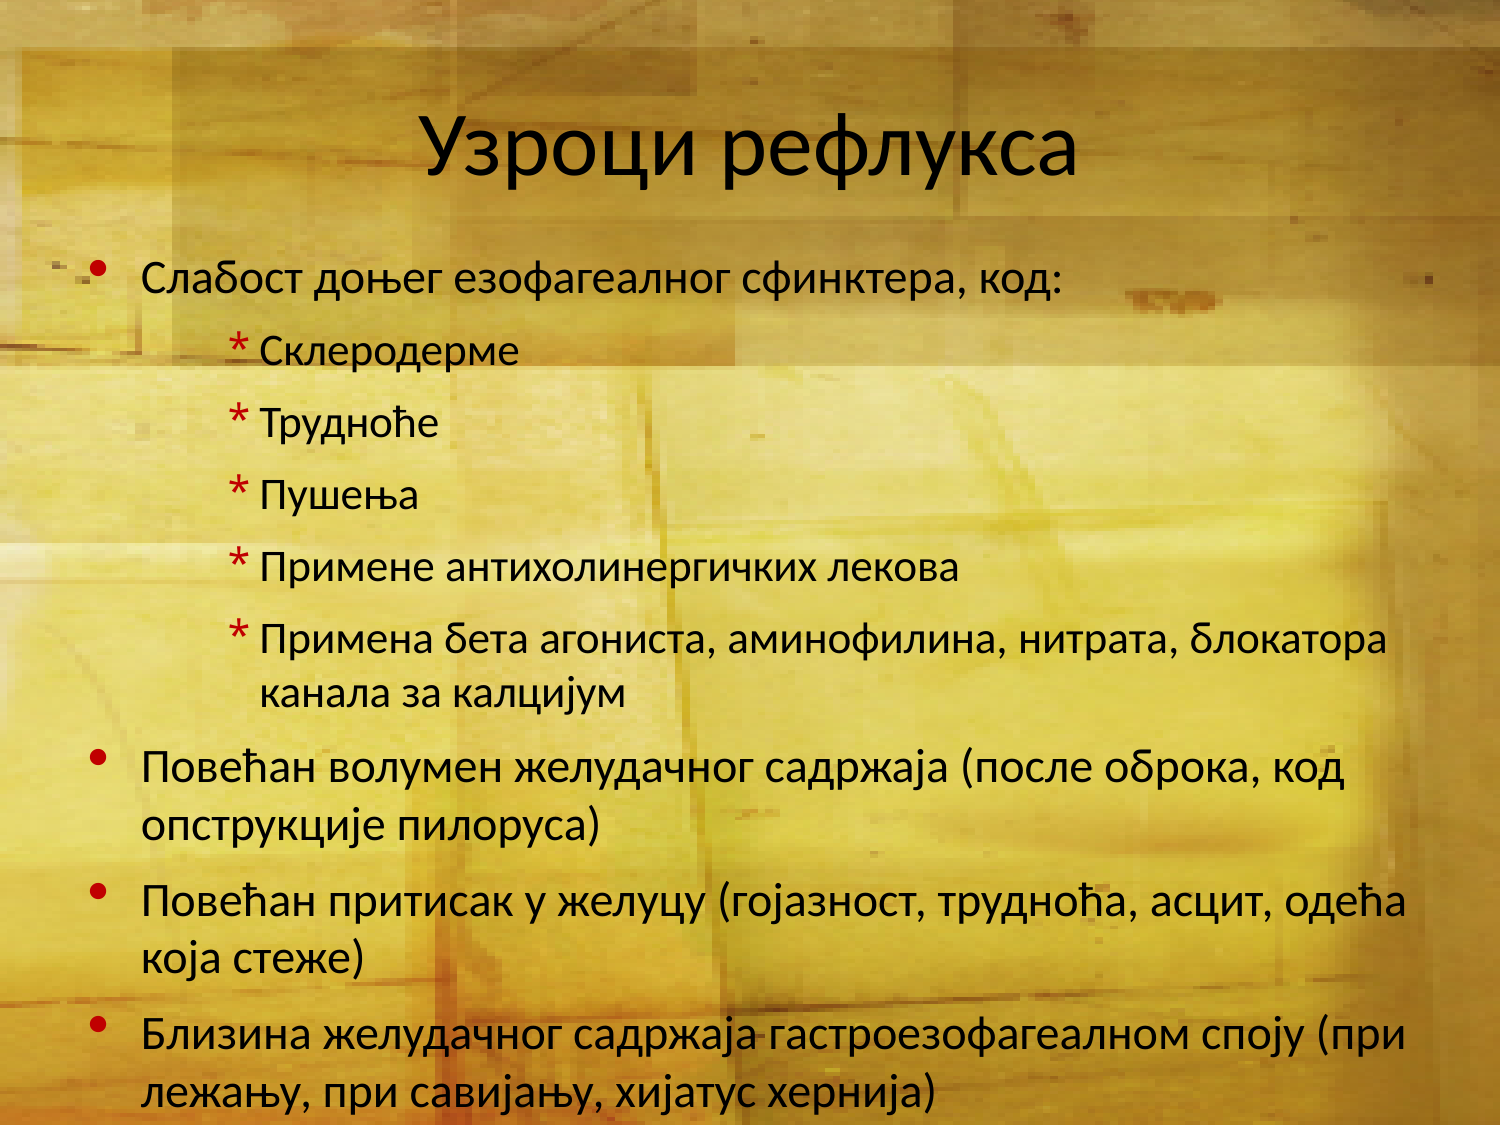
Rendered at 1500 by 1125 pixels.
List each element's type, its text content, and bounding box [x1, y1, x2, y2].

picture [0, 0, 1500, 1125]
title Узроци рефлукса [75, 45, 1425, 233]
list Слабост доњег езофагеалног сфинктера, код: Склеродерме Трудноће Пушења Примене антихолинергичких лекова Примена бета агониста, аминофилина, нитрата, блокатора канала за калцијум Повећан волумен желудачног садржаја (после оброка, код опструкције пилоруса) Повећан притисак у желуцу (гојазност, трудноћа, асцит, одећа која стеже) Близина желудачног садржаја гастроезофагеалном споју (при лежању, при савијању, хијатус хернија) [75, 237, 1450, 1125]
